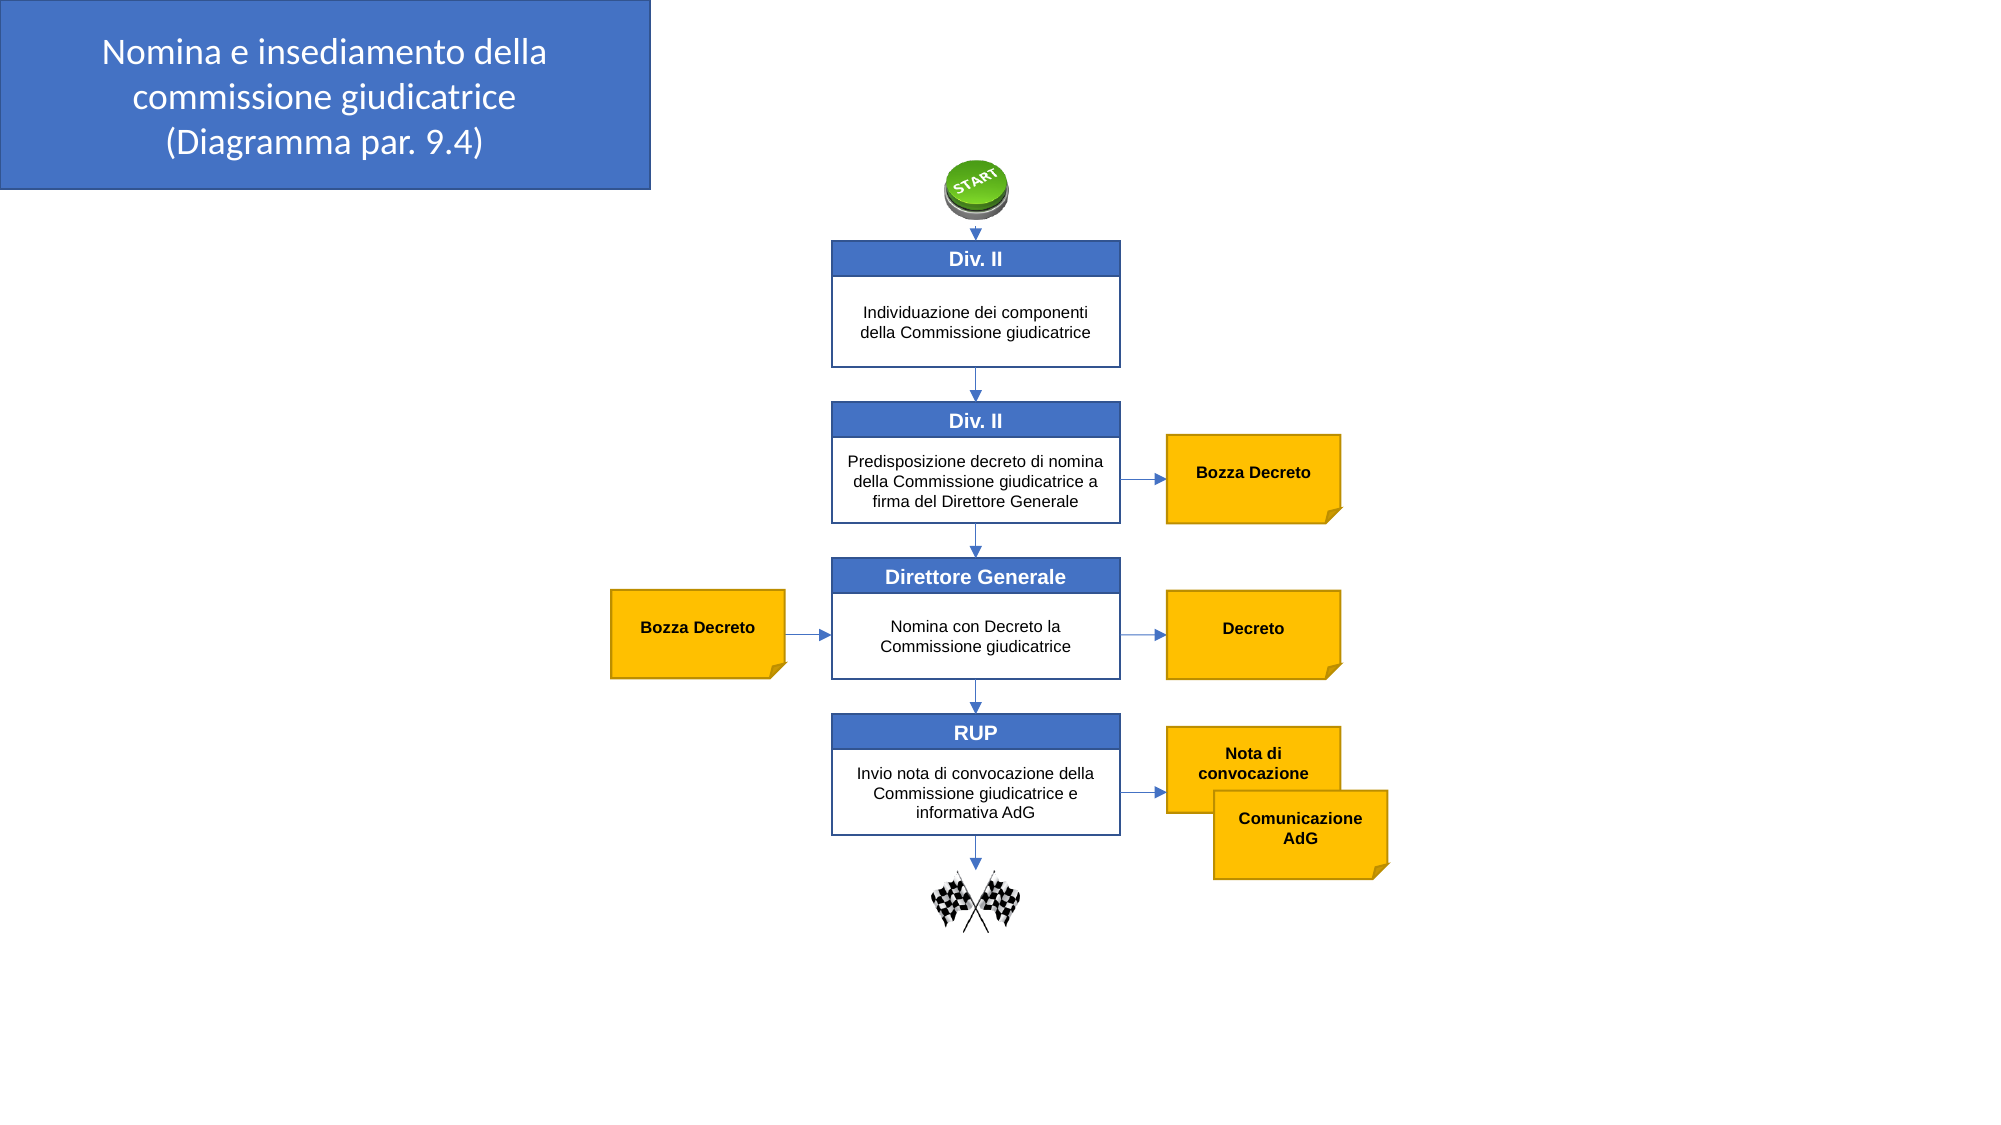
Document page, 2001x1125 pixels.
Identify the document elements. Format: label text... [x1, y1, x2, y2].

text_box Nomina e insediamento della commissione giudicatrice (Diagramma par. 9.4) [0, 0, 651, 190]
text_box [611, 154, 1388, 933]
